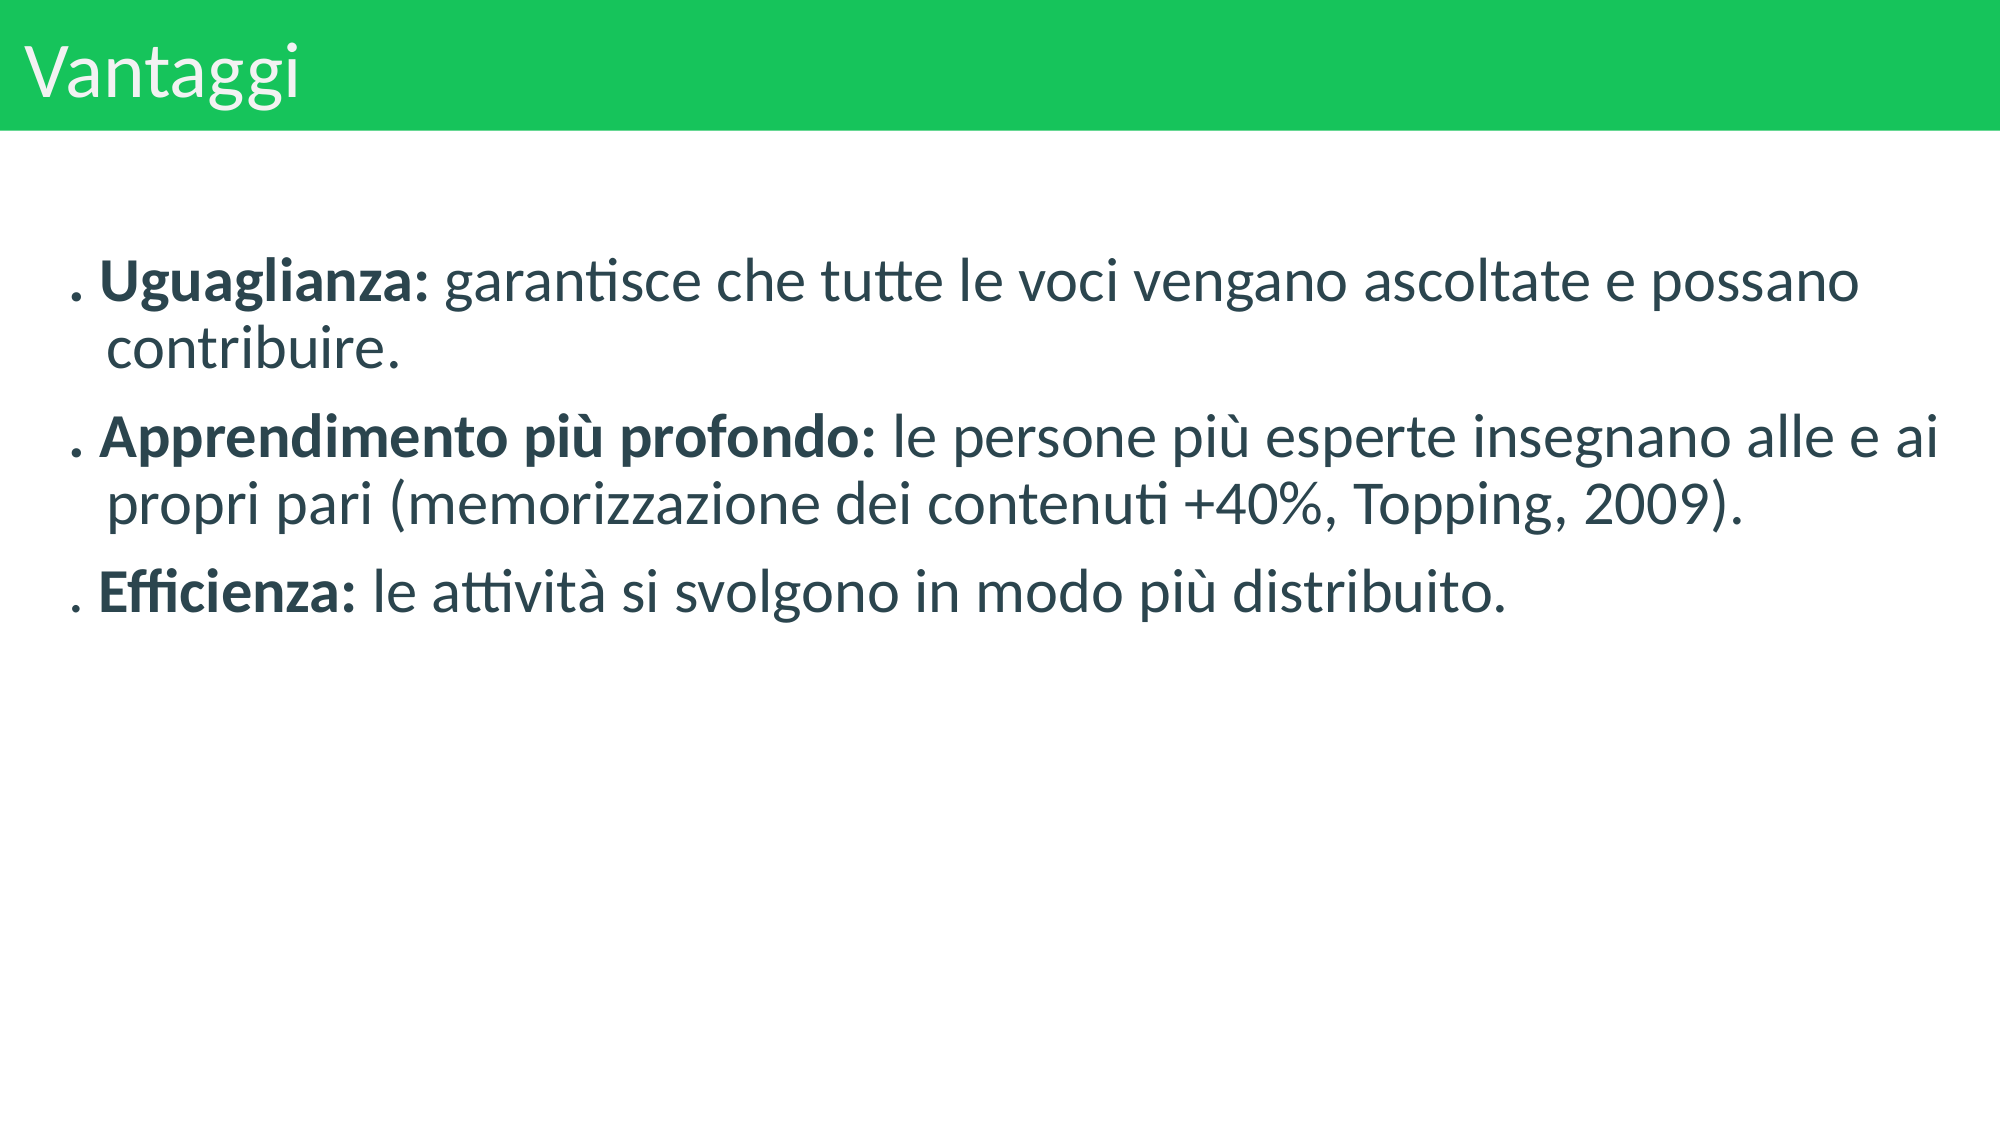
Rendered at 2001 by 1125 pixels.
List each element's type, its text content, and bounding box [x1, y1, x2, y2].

list . Uguaglianza: garantisce che tutte le voci vengano ascoltate e possano contribuire. . Apprendimento più profondo: le persone più esperte insegnano alle e ai propri pari (memorizzazione dei contenuti +40%, Topping, 2009). . Efficienza: le attività si svolgono in modo più distribuito. [16, 239, 1976, 1108]
title Vantaggi [16, 13, 1976, 131]
